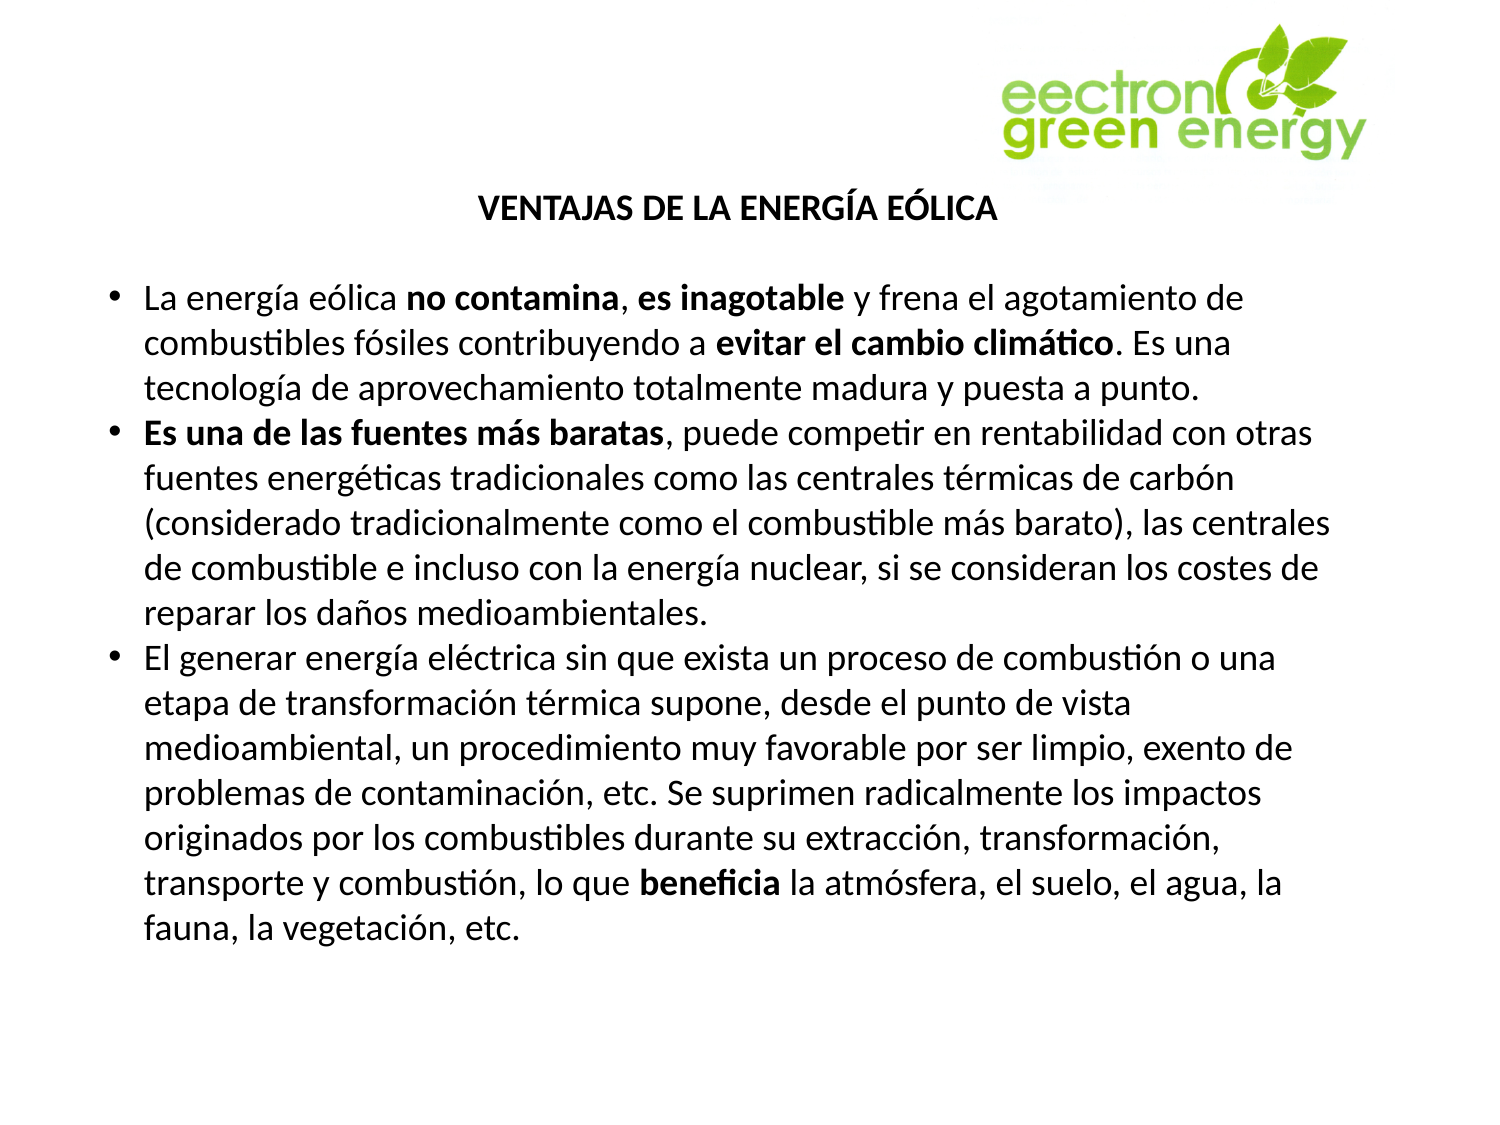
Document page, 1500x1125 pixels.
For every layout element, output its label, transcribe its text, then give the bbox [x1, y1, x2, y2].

text_box VENTAJAS DE LA ENERGÍA EÓLICA La energía eólica no contamina, es inagotable y frena el agotamiento de combustibles fósiles contribuyendo a evitar el cambio climático. Es una tecnología de aprovechamiento totalmente madura y puesta a punto. Es una de las fuentes más baratas, puede competir en rentabilidad con otras fuentes energéticas tradicionales como las centrales térmicas de carbón (considerado tradicionalmente como el combustible más barato), las centrales de combustible e incluso con la energía nuclear, si se consideran los costes de reparar los daños medioambientales. El generar energía eléctrica sin que exista un proceso de combustión o una etapa de transformación térmica supone, desde el punto de vista medioambiental, un procedimiento muy favorable por ser limpio, exento de problemas de contaminación, etc. Se suprimen radicalmente los impactos originados por los combustibles durante su extracción, transformación, transporte y combustión, lo que beneficia la atmósfera, el suelo, el agua, la fauna, la vegetación, etc. [93, 175, 1383, 1001]
picture [972, 0, 1395, 206]
